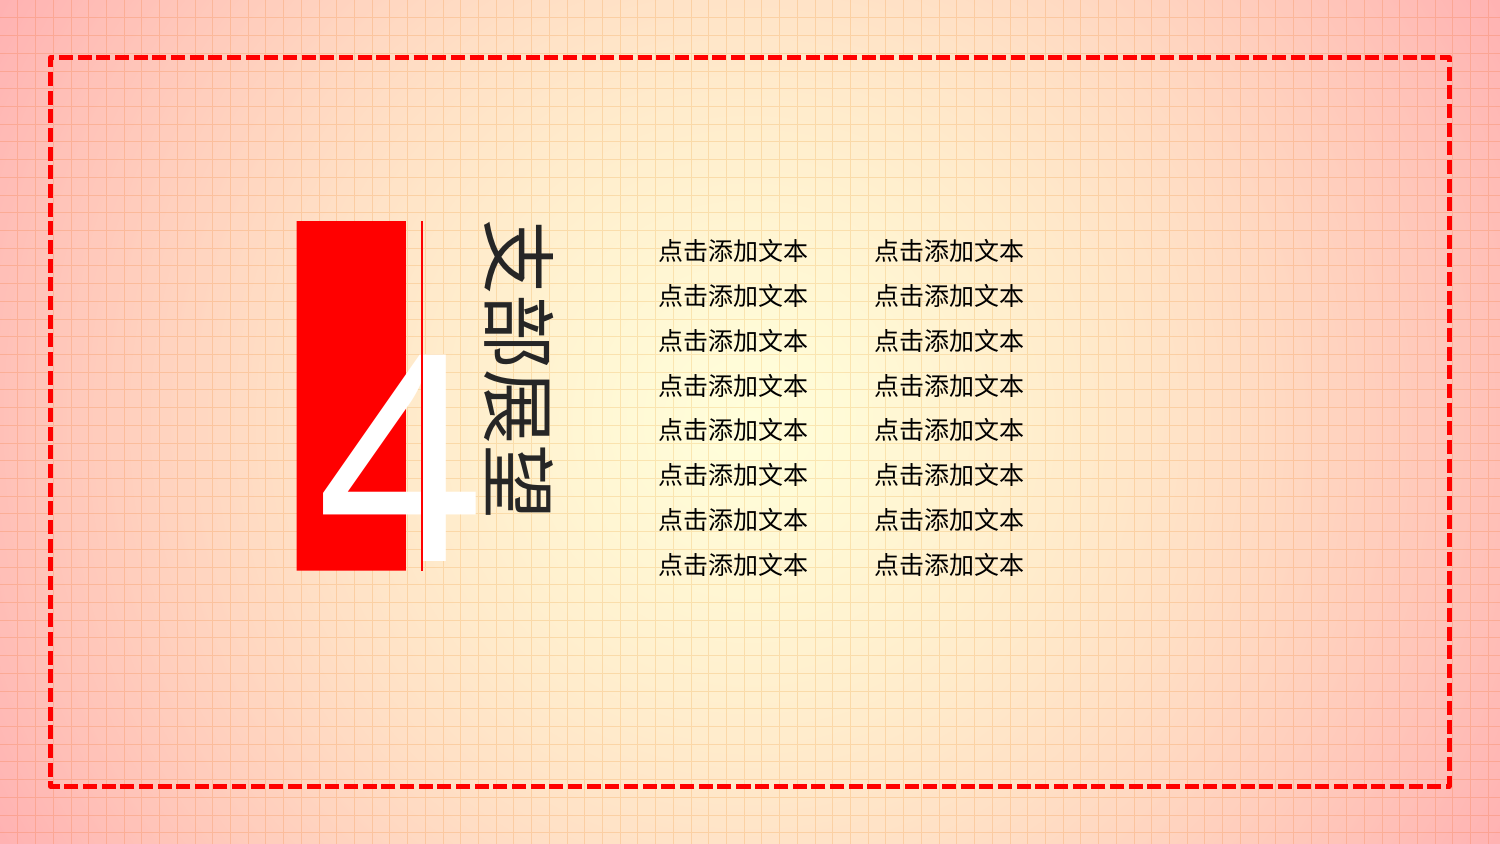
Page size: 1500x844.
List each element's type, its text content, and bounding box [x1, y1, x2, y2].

text_box [50, 57, 1450, 787]
text_box 支部展望 [451, 204, 573, 600]
text_box 点击添加文本 点击添加文本 点击添加文本 点击添加文本 点击添加文本 点击添加文本 点击添加文本 点击添加文本 点击添加文本 点击添加文本 点击添加文本 点击添加文本 点击添加文本 点击添加文本 点击添加文本 点击添加文本 [643, 212, 1137, 587]
